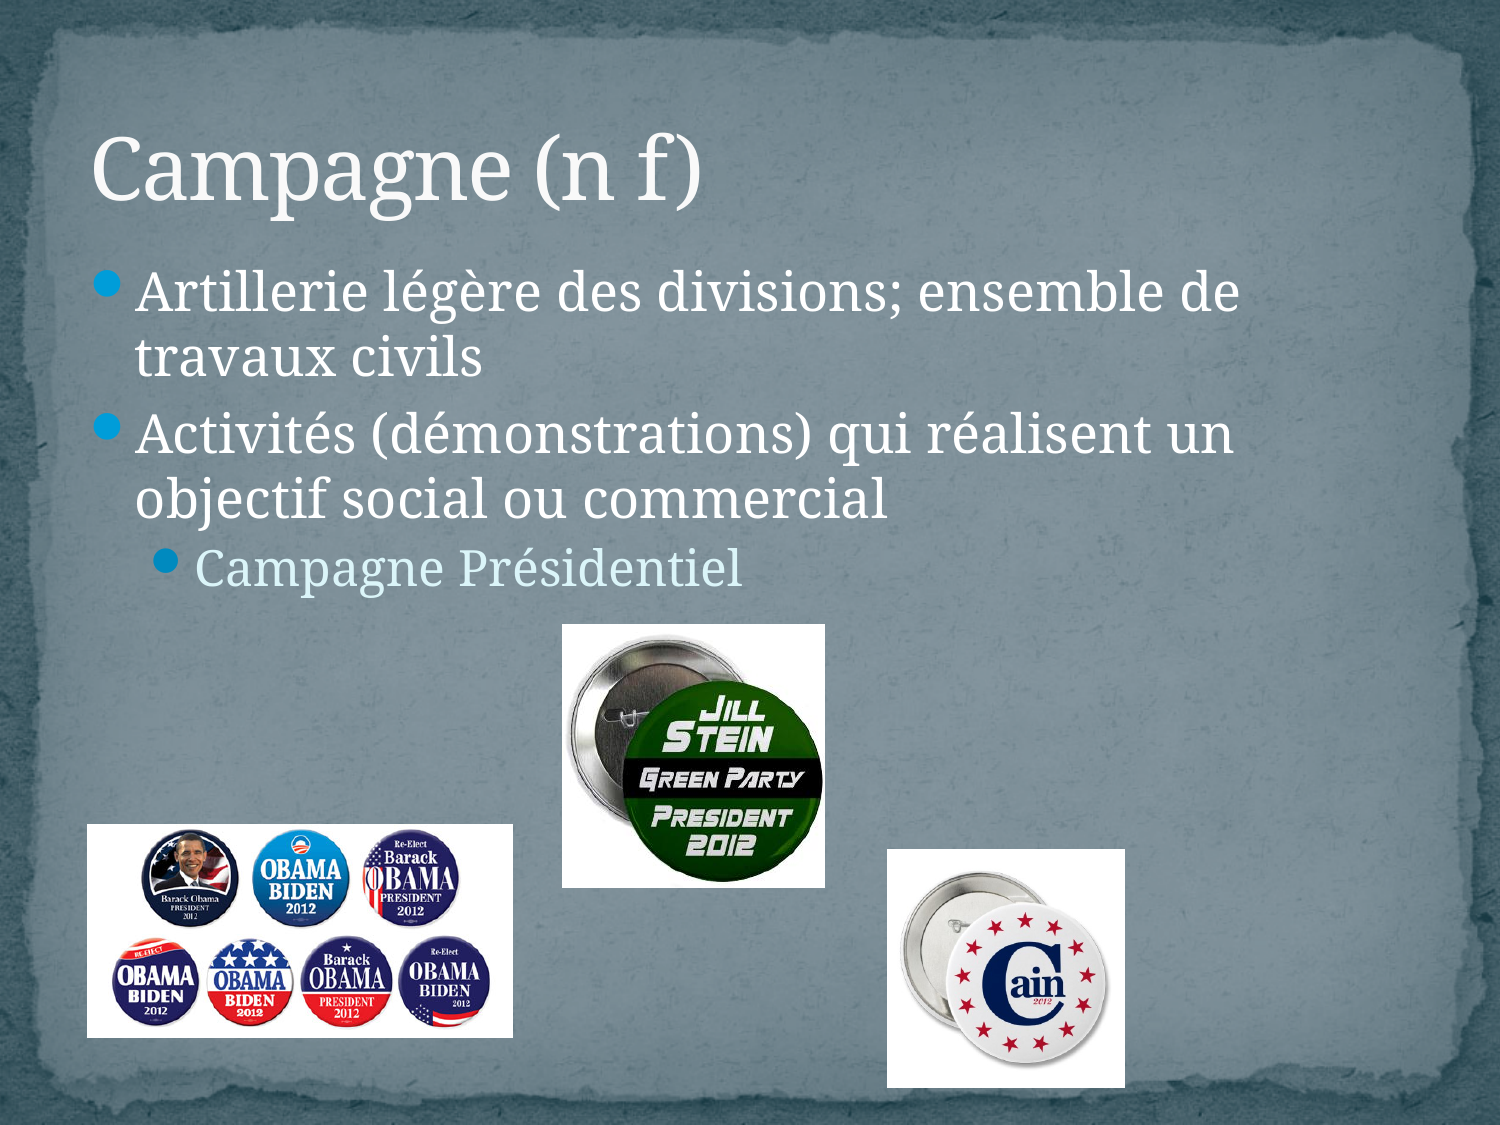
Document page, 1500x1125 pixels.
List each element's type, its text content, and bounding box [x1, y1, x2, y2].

picture [562, 624, 825, 888]
title Campagne (n f) [74, 24, 1425, 225]
list Artillerie légère des divisions; ensemble de travaux civils Activités (démonstrations) qui réalisent un objectif social ou commercial Campagne Présidentiel [75, 249, 1425, 1000]
picture [887, 849, 1125, 1088]
picture [87, 824, 513, 1038]
